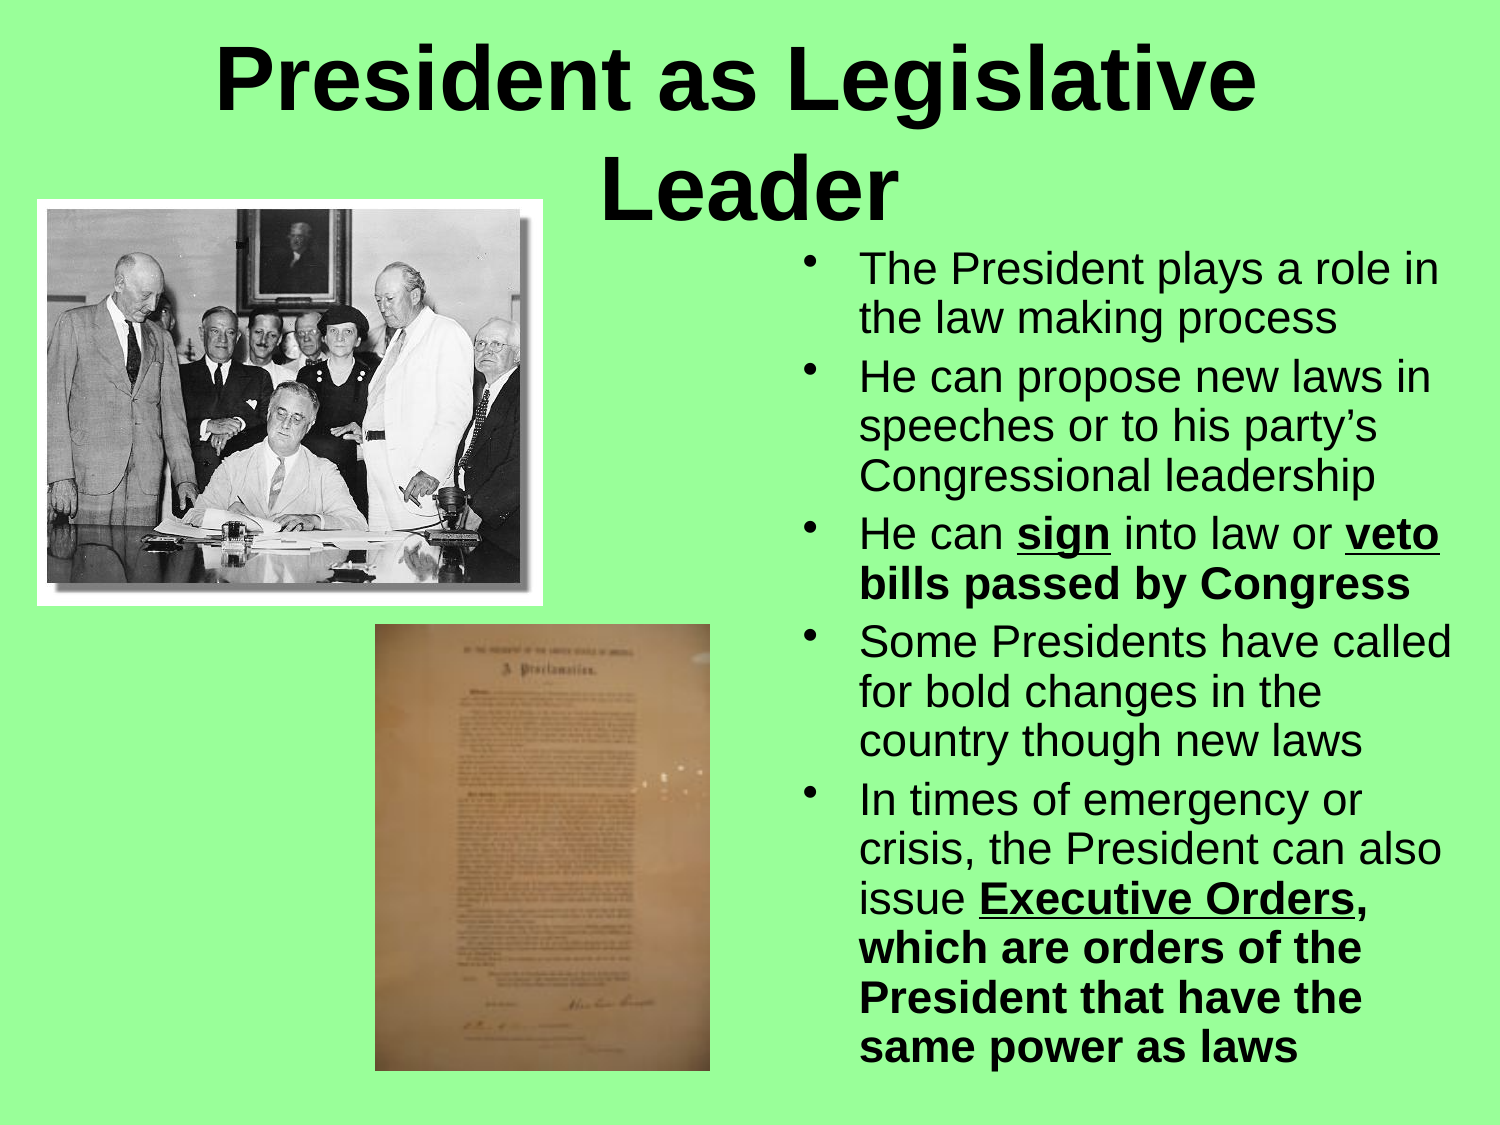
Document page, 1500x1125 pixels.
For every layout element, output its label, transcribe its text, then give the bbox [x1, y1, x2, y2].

picture [37, 199, 544, 606]
title President as Legislative Leader [75, 24, 1425, 233]
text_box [374, 624, 710, 1072]
list The President plays a role in the law making process He can propose new laws in speeches or to his party’s Congressional leadership He can sign into law or veto bills passed by Congress Some Presidents have called for bold changes in the country though new laws In times of emergency or crisis, the President can also issue Executive Orders, which are orders of the President that have the same power as laws [787, 237, 1500, 1125]
